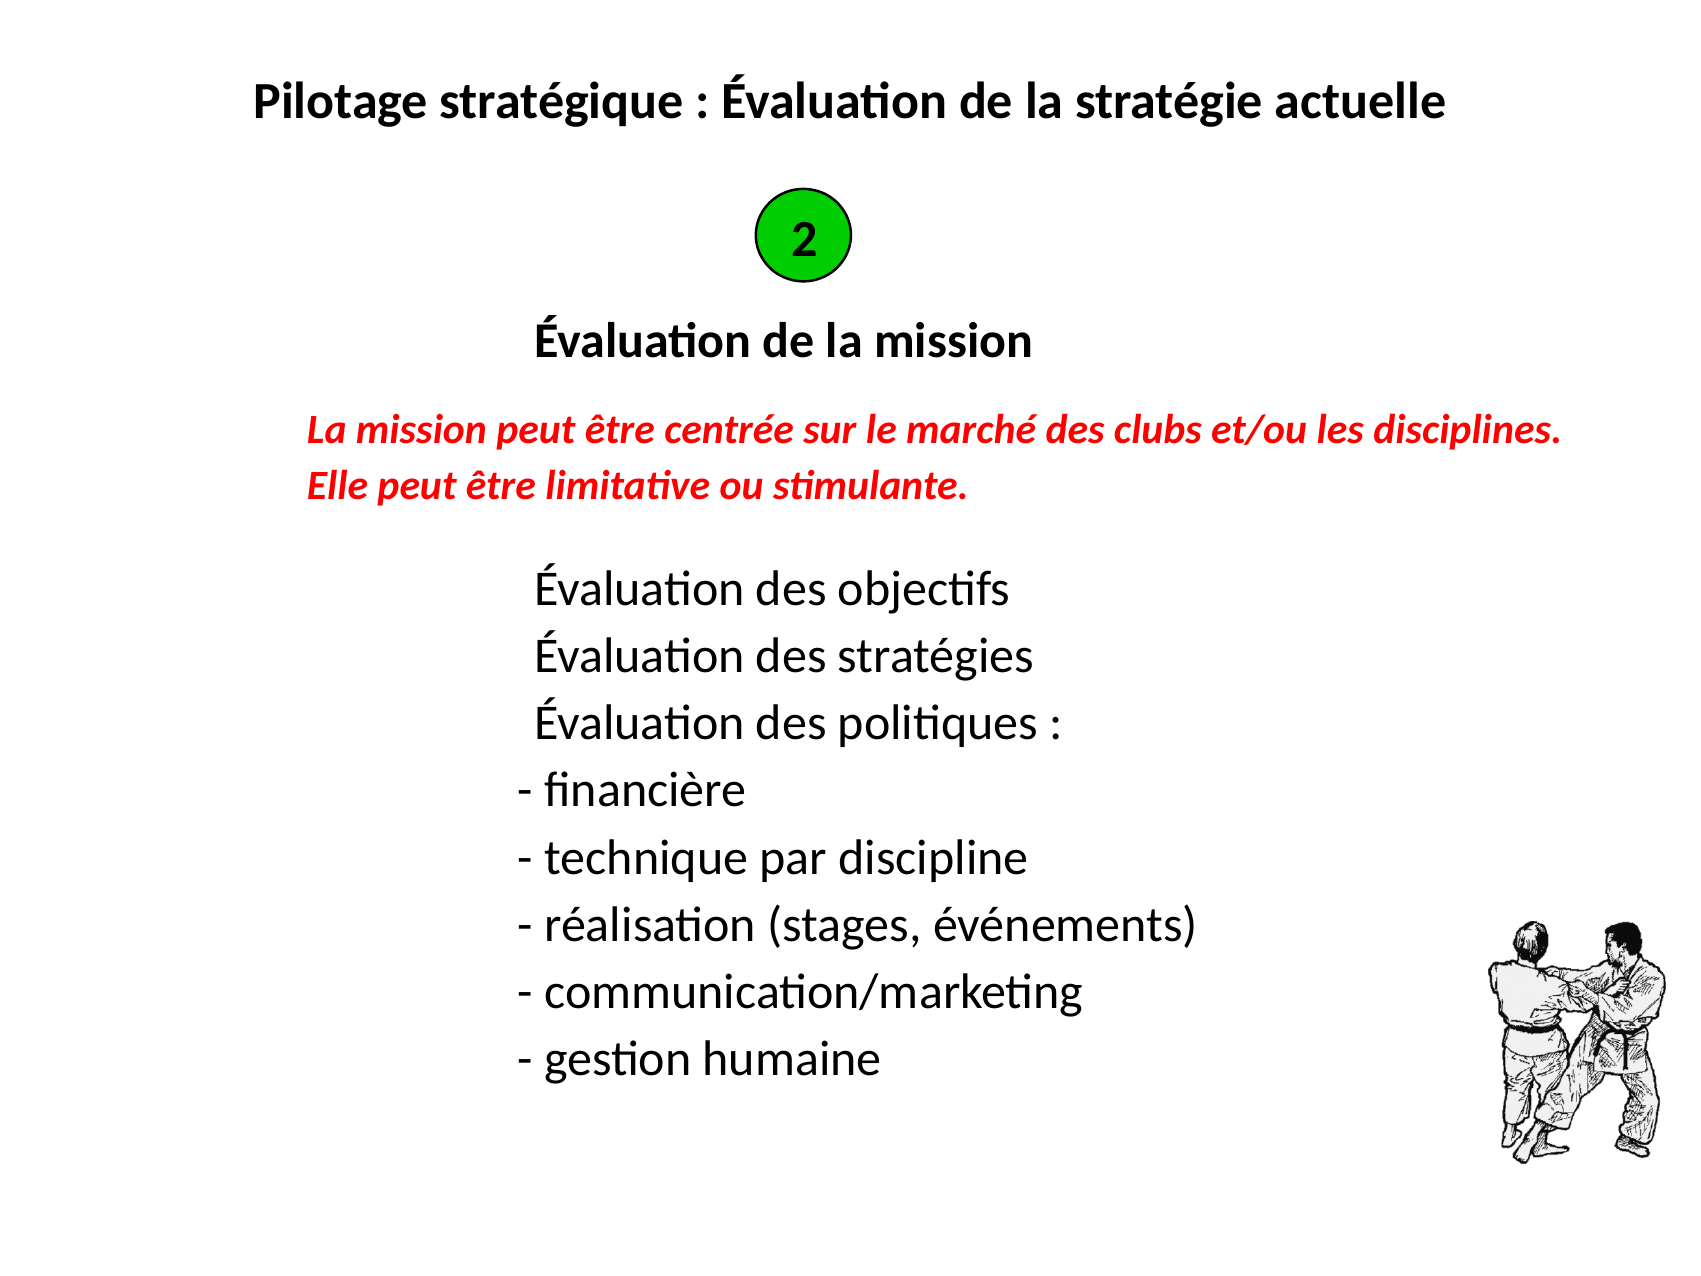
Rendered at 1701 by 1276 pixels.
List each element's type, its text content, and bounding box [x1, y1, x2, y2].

text_box Évaluation des objectifs Évaluation des stratégies Évaluation des politiques : - financière - technique par discipline - réalisation (stages, événements) - communication/marketing - gestion humaine [484, 555, 1276, 1142]
text_box Pilotage stratégique : Évaluation de la stratégie actuelle [0, 66, 1701, 151]
picture [1487, 920, 1666, 1165]
text_box Évaluation de la mission [484, 307, 1096, 367]
text_box La mission peut être centrée sur le marché des clubs et/ou les disciplines. Elle peut être limitative ou stimulante. [306, 401, 1583, 506]
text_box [755, 188, 852, 282]
